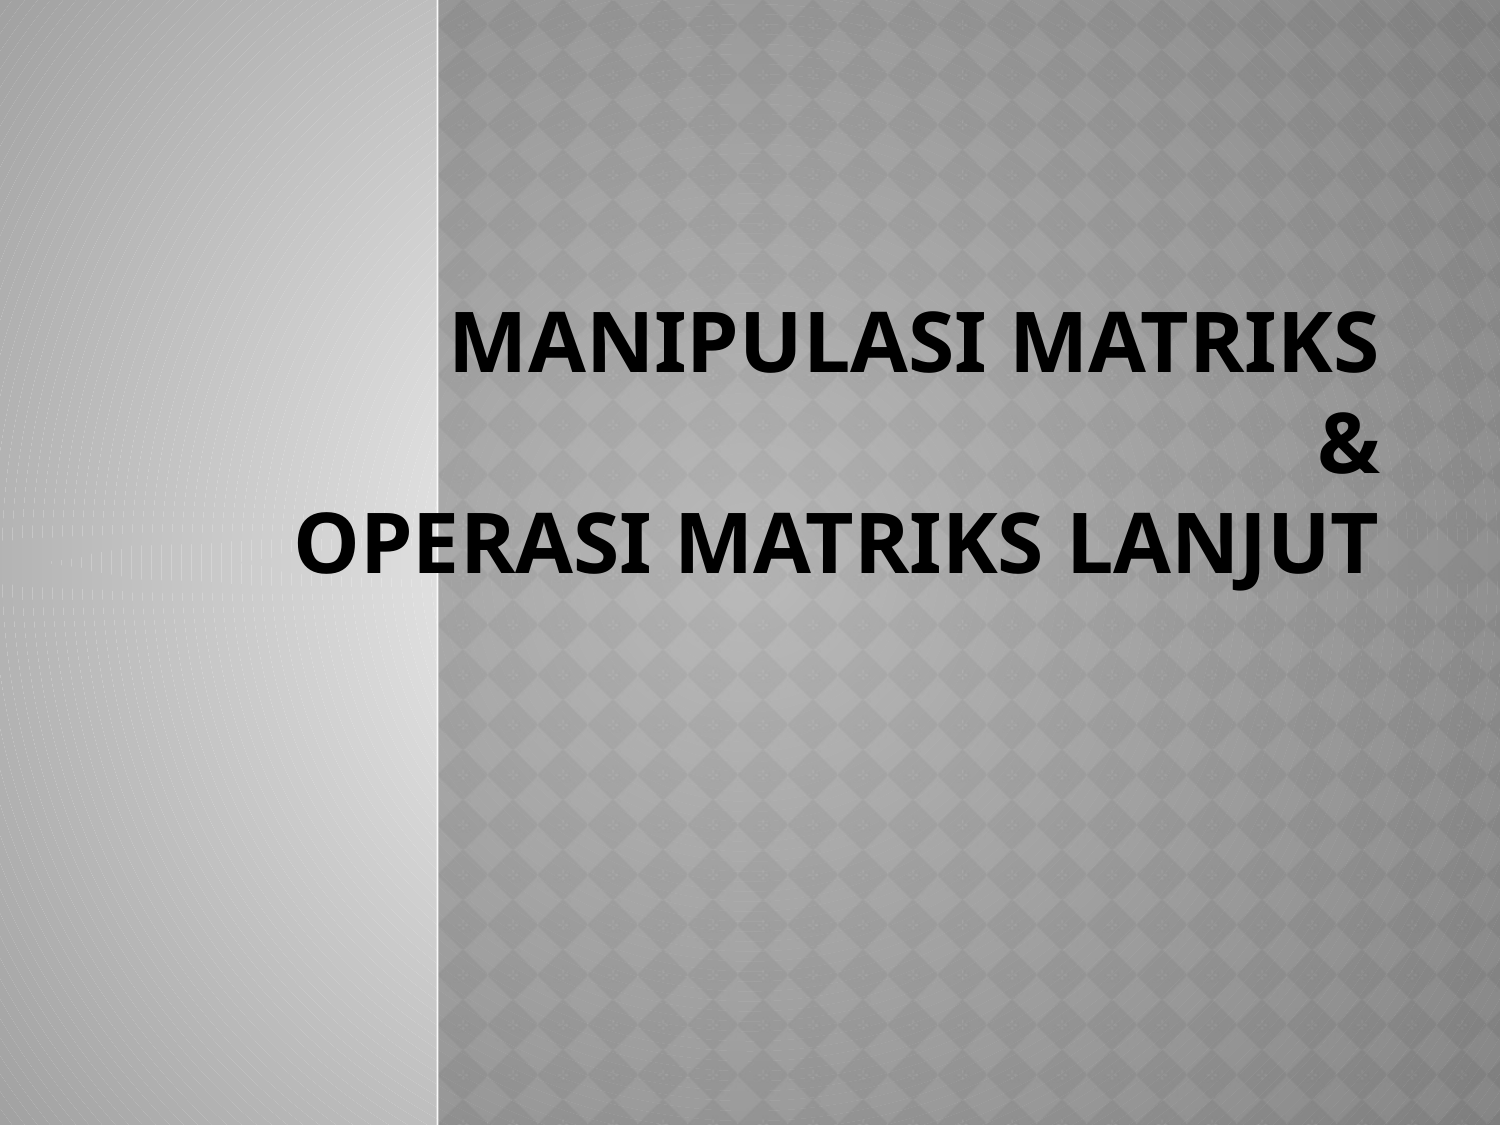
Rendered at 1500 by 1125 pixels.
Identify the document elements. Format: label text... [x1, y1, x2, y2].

title Manipulasi Matriks & Operasi Matriks Lanjut [112, 287, 1388, 591]
